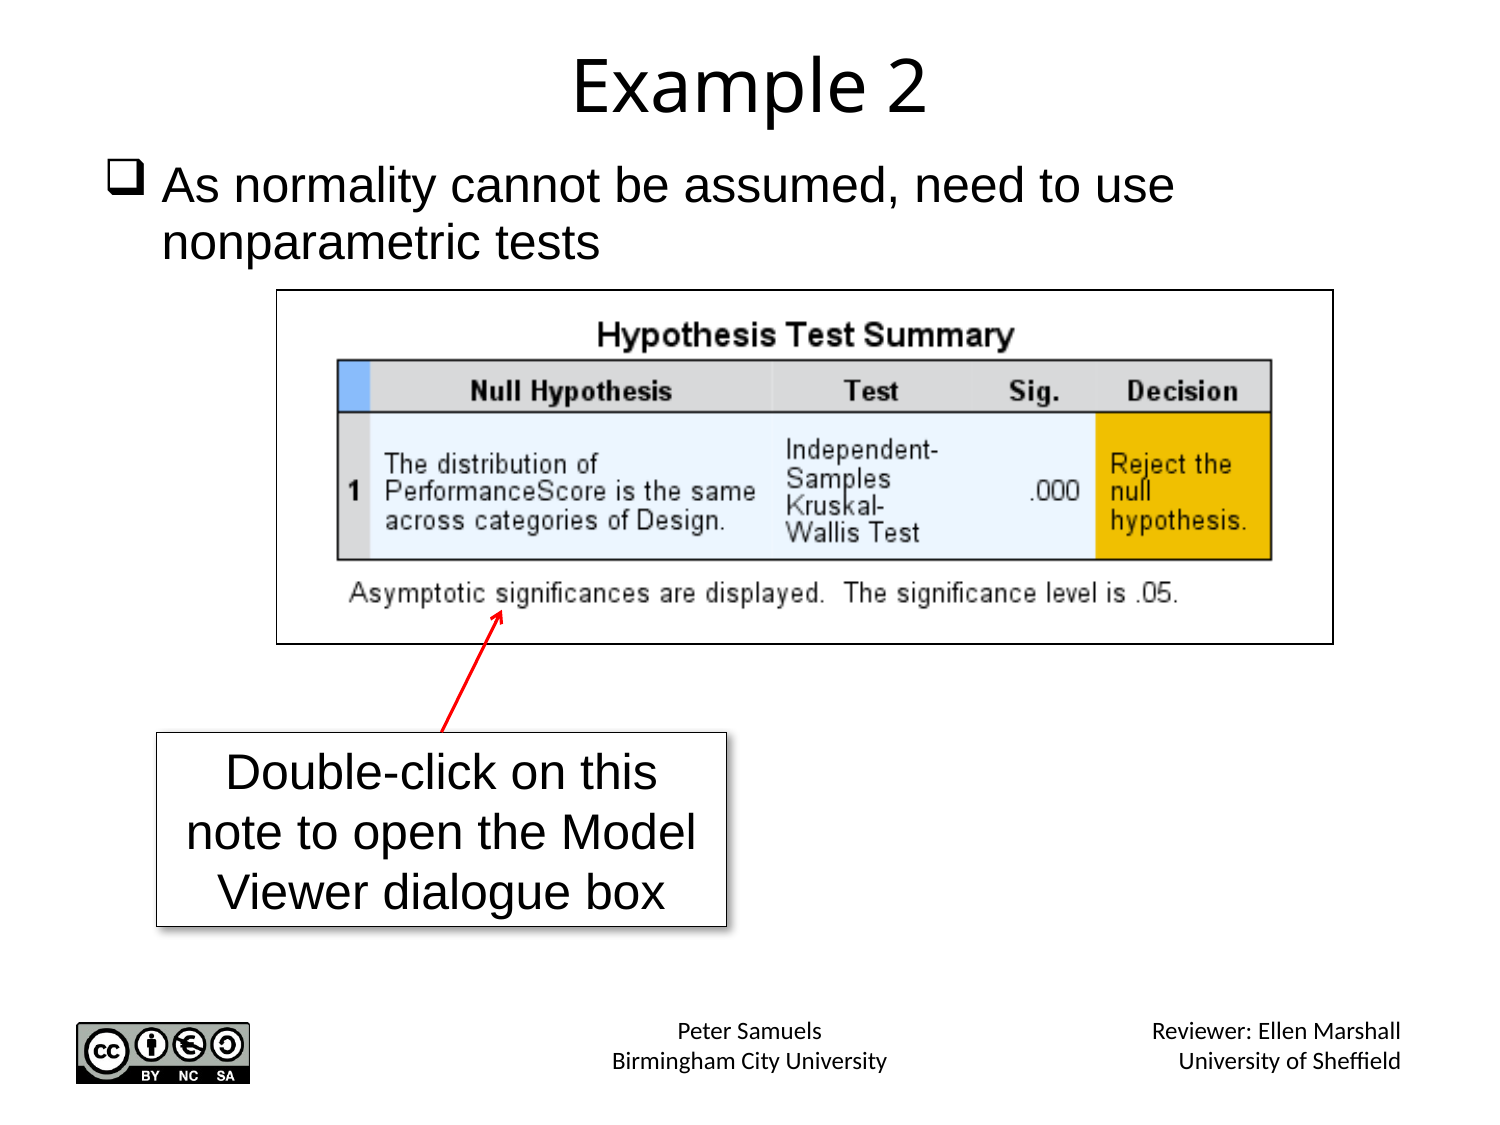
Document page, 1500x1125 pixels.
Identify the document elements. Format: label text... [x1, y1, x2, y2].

title Example 2 [75, 30, 1425, 135]
text_box Reviewer: Ellen Marshall University of Sheffield [1038, 1007, 1417, 1083]
picture [277, 290, 1333, 644]
picture [76, 1022, 251, 1084]
text_box Double-click on this note to open the Model Viewer dialogue box [156, 732, 727, 927]
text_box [441, 609, 503, 733]
text_box Peter Samuels Birmingham City University [549, 1007, 951, 1083]
list As normality cannot be assumed, need to use nonparametric tests [88, 149, 1439, 279]
